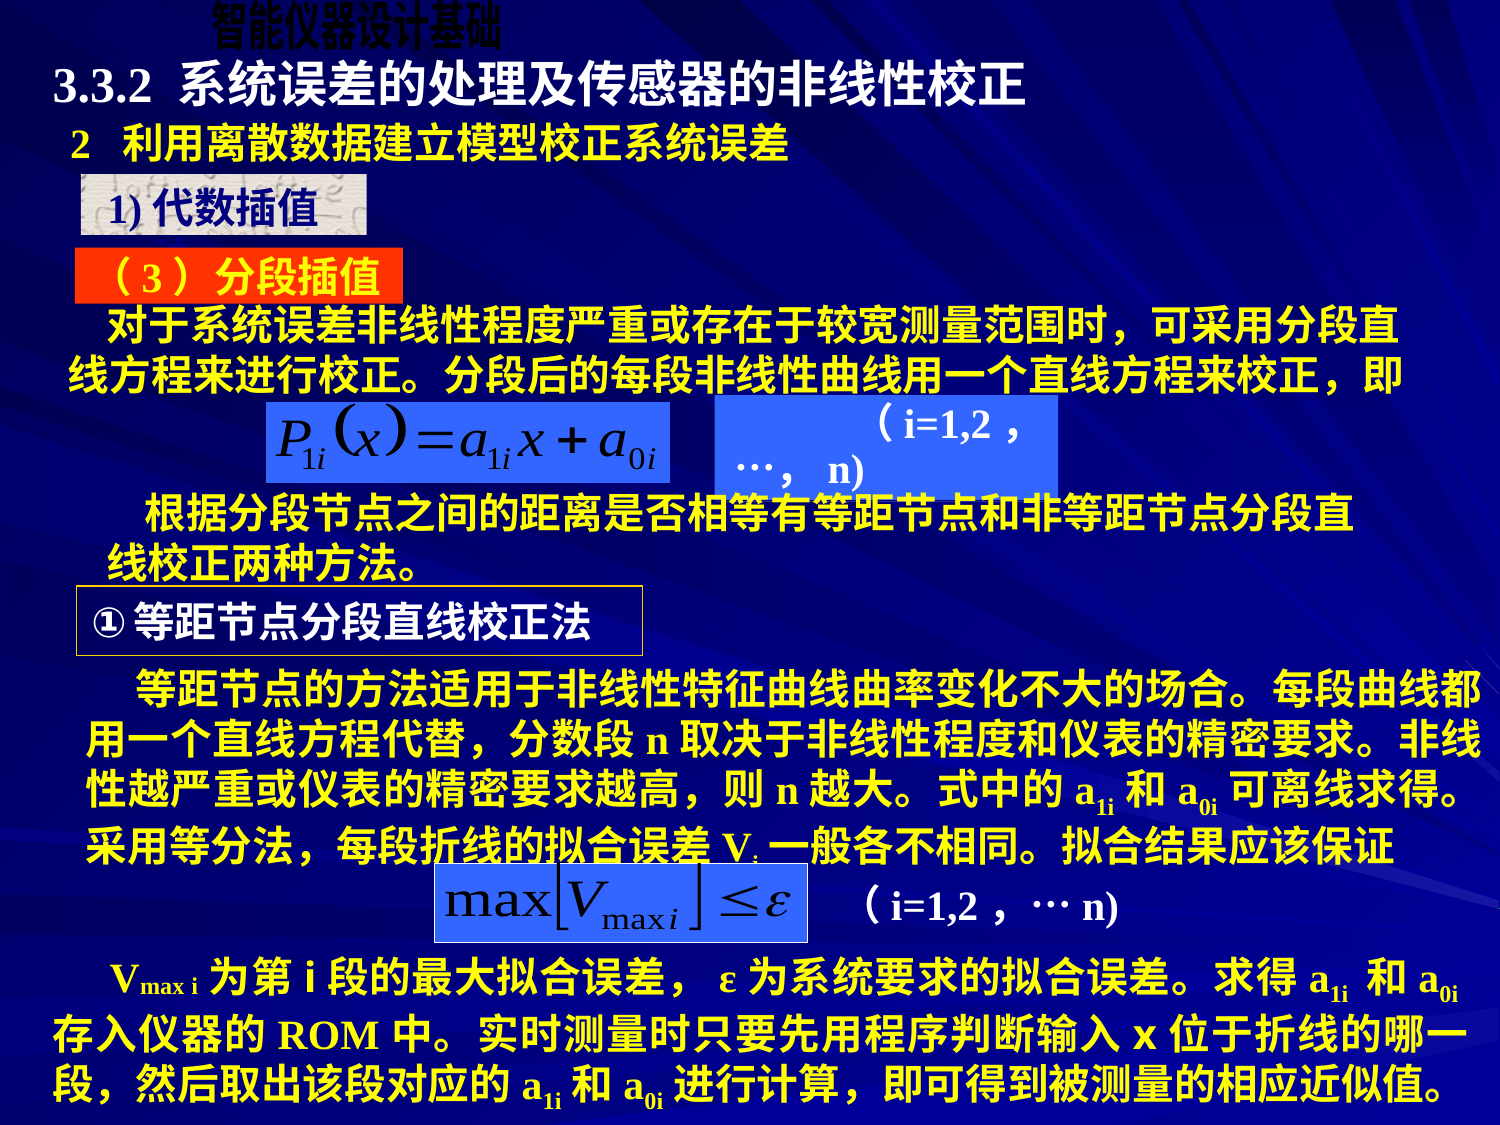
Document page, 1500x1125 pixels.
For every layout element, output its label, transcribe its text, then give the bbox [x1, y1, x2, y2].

text_box 等距节点分段直线校正法 [76, 586, 643, 655]
text_box （i=1,2，…n) [824, 871, 1167, 936]
text_box 根据分段节点之间的距离是否相等有等距节点和非等距节点分段直线校正两种方法。 [91, 479, 1383, 594]
text_box 2 利用离散数据建立模型校正系统误差 [55, 121, 812, 174]
text_box Vmax i为第i段的最大拟合误差，ε为系统要求的拟合误差。求得a1i 和a0i存入仪器的ROM中。实时测量时只要先用程序判断输入x位于折线的哪一段，然后取出该段对应的a1i和a0i进行计算，即可得到被测量的相应近似值。 [37, 943, 1484, 1122]
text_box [265, 402, 671, 484]
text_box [434, 863, 808, 944]
text_box 1)代数插值法 [80, 174, 367, 235]
text_box （3）分段插值 [74, 247, 403, 291]
text_box 等距节点的方法适用于非线性特征曲线曲率变化不大的场合。每段曲线都用一个直线方程代替，分数段n取决于非线性程度和仪表的精密要求。非线性越严重或仪表的精密要求越高，则n越大。式中的a1i和a0i可离线求得。采用等分法，每段折线的拟合误差Vi一般各不相同。拟合结果应该保证 [70, 655, 1498, 885]
text_box （i=1,2，…，n) [714, 395, 1059, 479]
text_box 3.3.2 系统误差的处理及传感器的非线性校正 [37, 45, 1351, 121]
text_box 对于系统误差非线性程度严重或存在于较宽测量范围时，可采用分段直线方程来进行校正。分段后的每段非线性曲线用一个直线方程来校正，即 [53, 291, 1449, 406]
